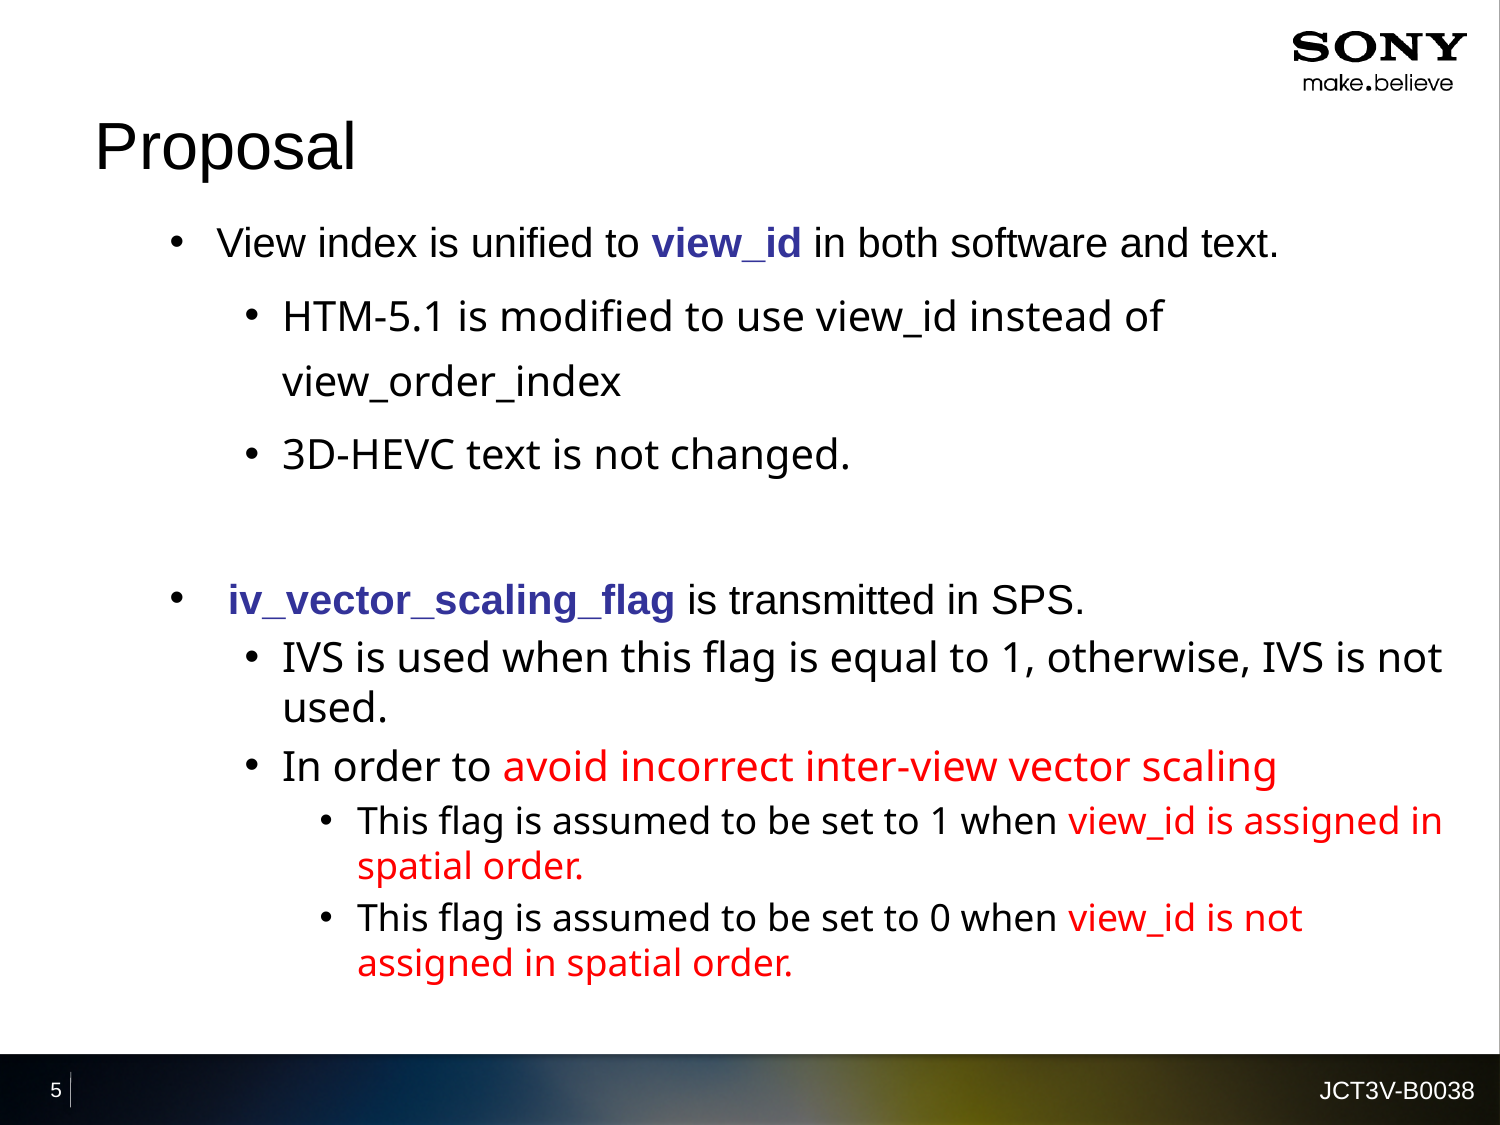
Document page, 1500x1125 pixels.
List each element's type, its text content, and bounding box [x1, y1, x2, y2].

title Proposal [94, 64, 1270, 184]
slide_number 5 [20, 1071, 62, 1108]
footer JCT3V-B0038 [1015, 1059, 1491, 1120]
list View index is unified to view_id in both software and text. HTM-5.1 is modified to use view_id instead of view_order_index 3D-HEVC text is not changed. iv_vector_scaling_flag is transmitted in SPS. IVS is used when this flag is equal to 1, otherwise, IVS is not used. In order to avoid incorrect inter-view vector scaling This flag is assumed to be set to 1 when view_id is assigned in spatial order. This flag is assumed to be set to 0 when view_id is not assigned in spatial order. [94, 200, 1465, 1028]
picture [0, 1055, 1500, 1125]
